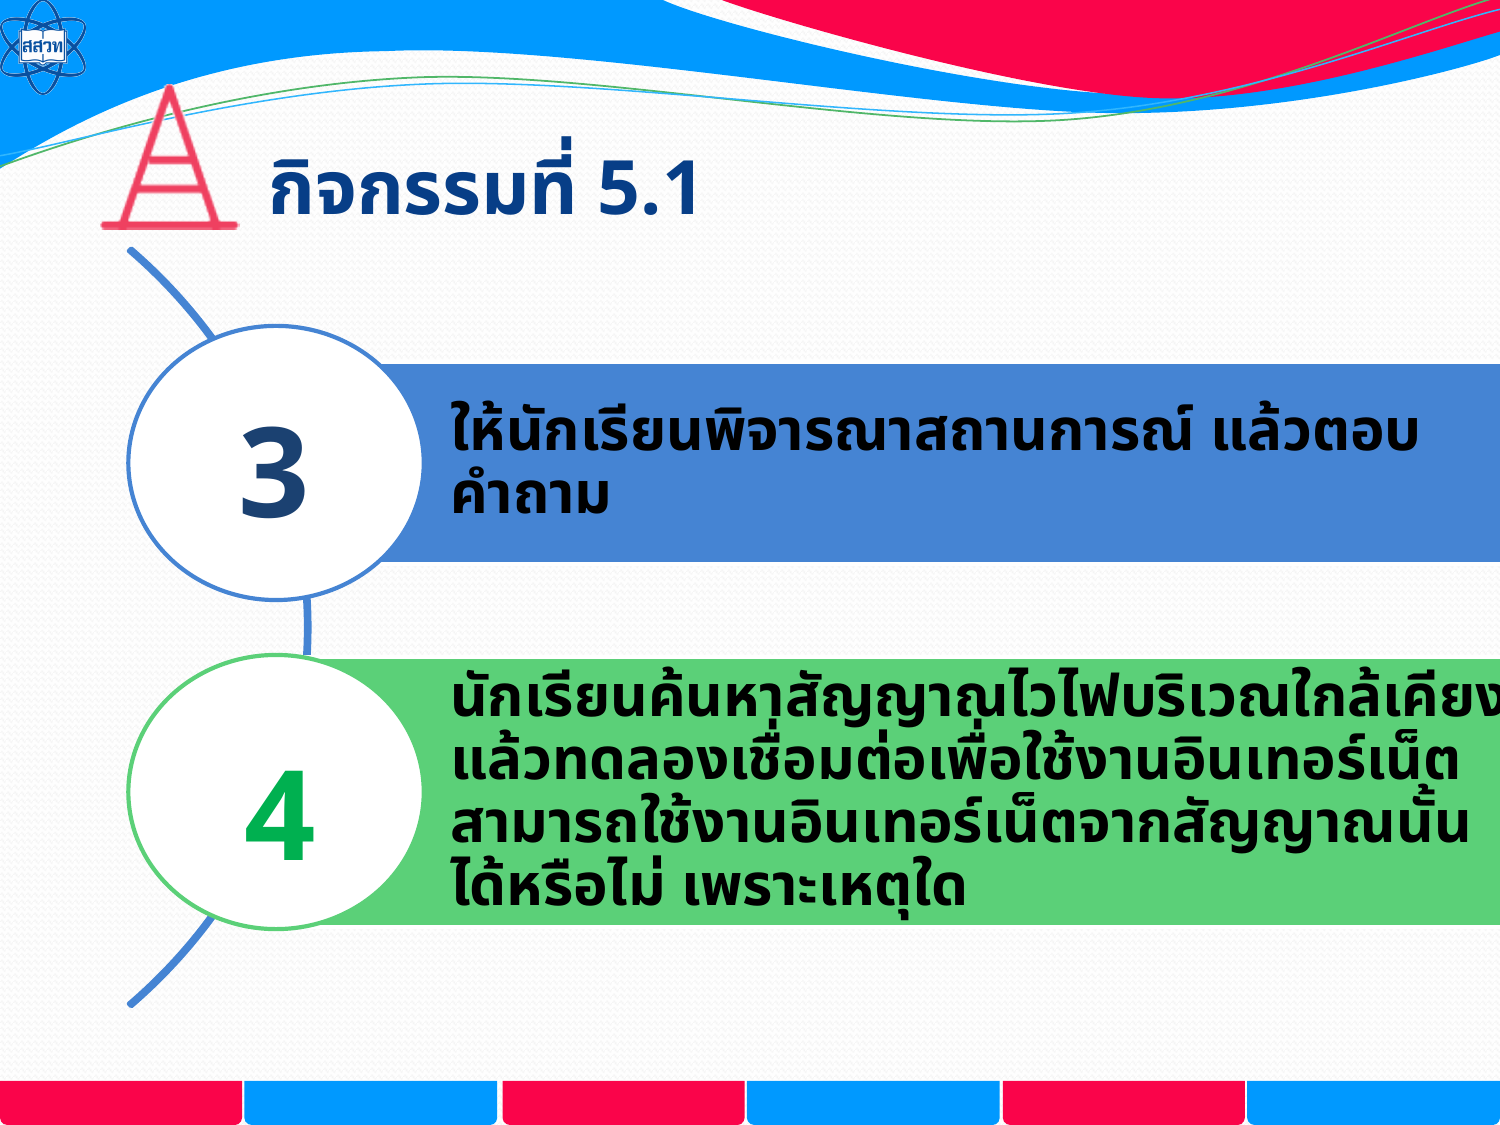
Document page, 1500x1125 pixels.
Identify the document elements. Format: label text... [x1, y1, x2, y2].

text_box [123, 243, 1436, 1012]
text_box กิจกรรมที่ 5.1 [253, 132, 750, 242]
picture [100, 84, 240, 231]
picture [0, 0, 86, 95]
